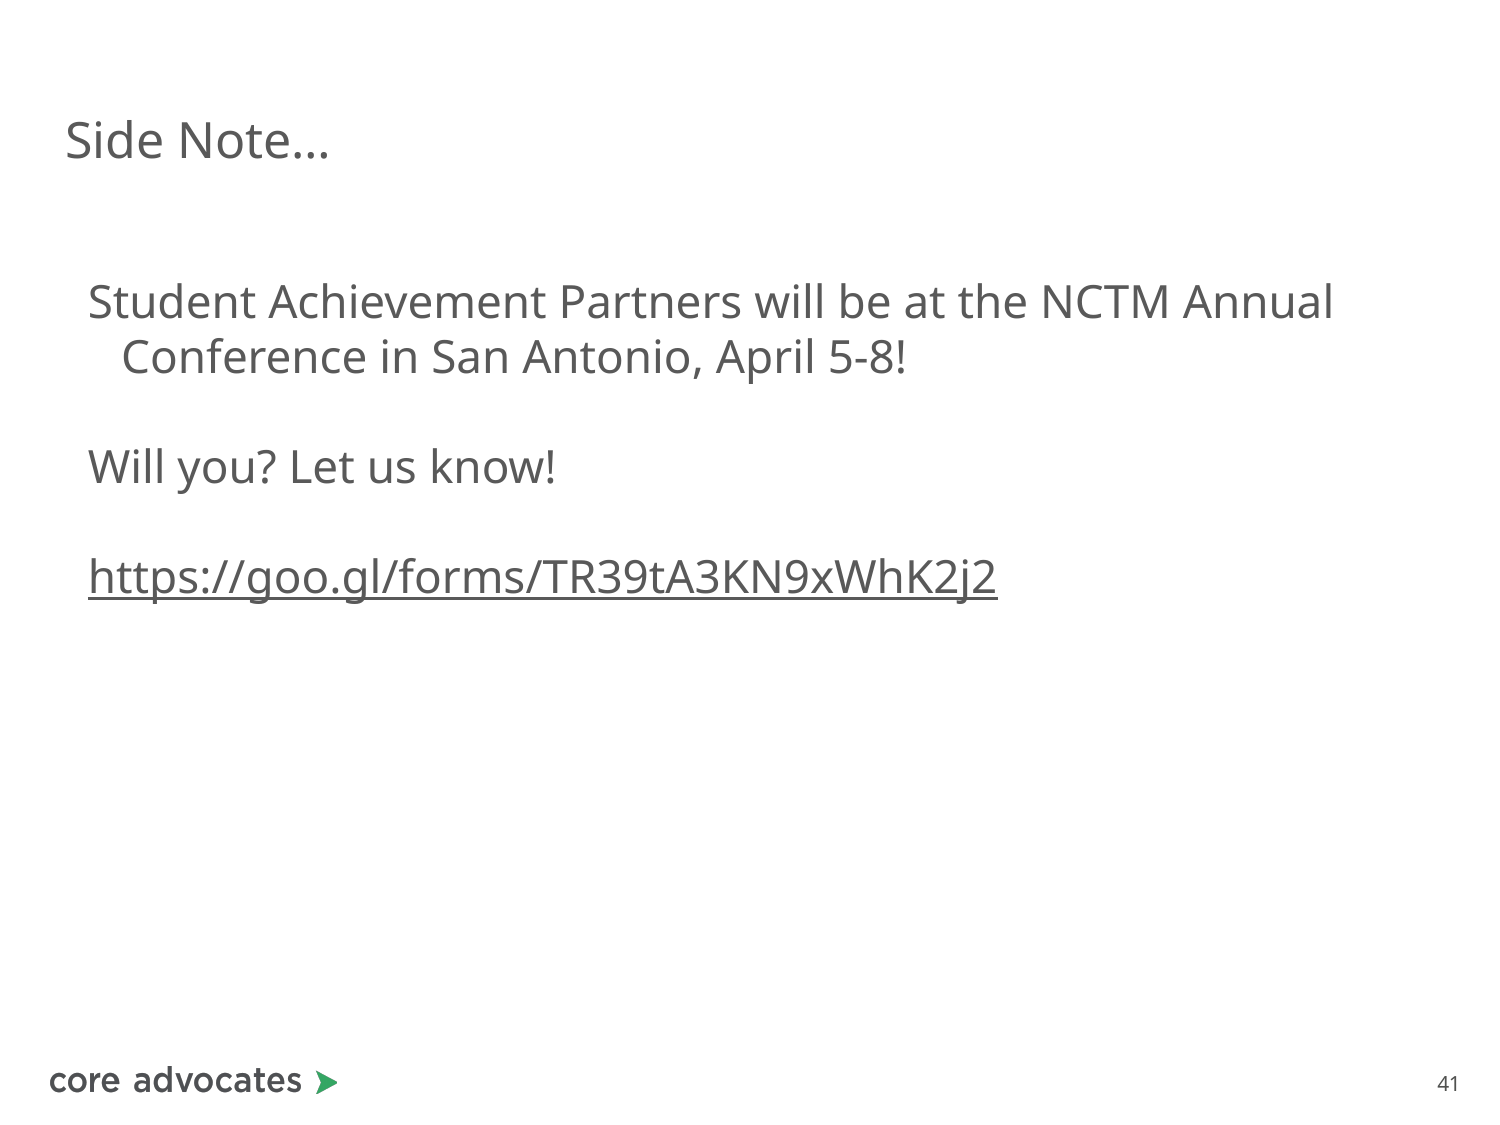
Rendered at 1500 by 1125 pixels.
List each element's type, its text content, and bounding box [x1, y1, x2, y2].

list Student Achievement Partners will be at the NCTM Annual Conference in San Antonio, April 5-8! Will you? Let us know! https://goo.gl/forms/TR39tA3KN9xWhK2j2 [50, 257, 1457, 1001]
title Side Note… [50, 45, 1457, 233]
picture [50, 1066, 337, 1094]
